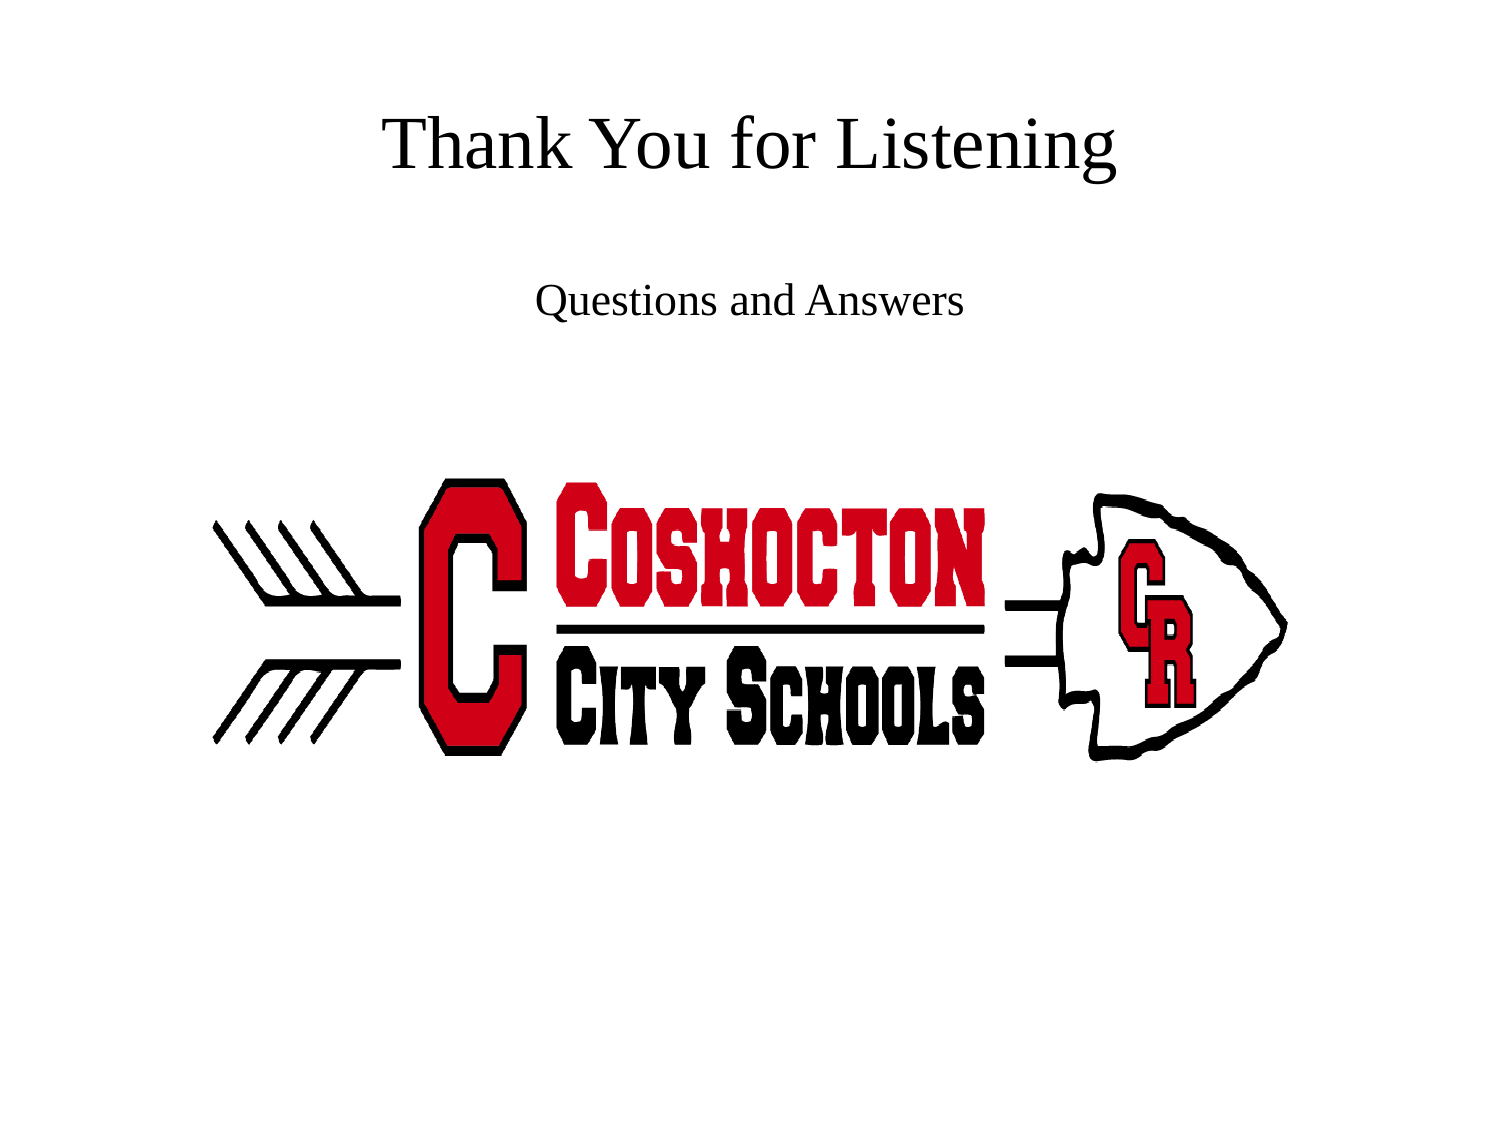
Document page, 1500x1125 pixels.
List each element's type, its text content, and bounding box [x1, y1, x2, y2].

title Thank You for Listening [75, 45, 1425, 233]
list Questions and Answers [75, 262, 1425, 1005]
picture [212, 478, 1288, 763]
